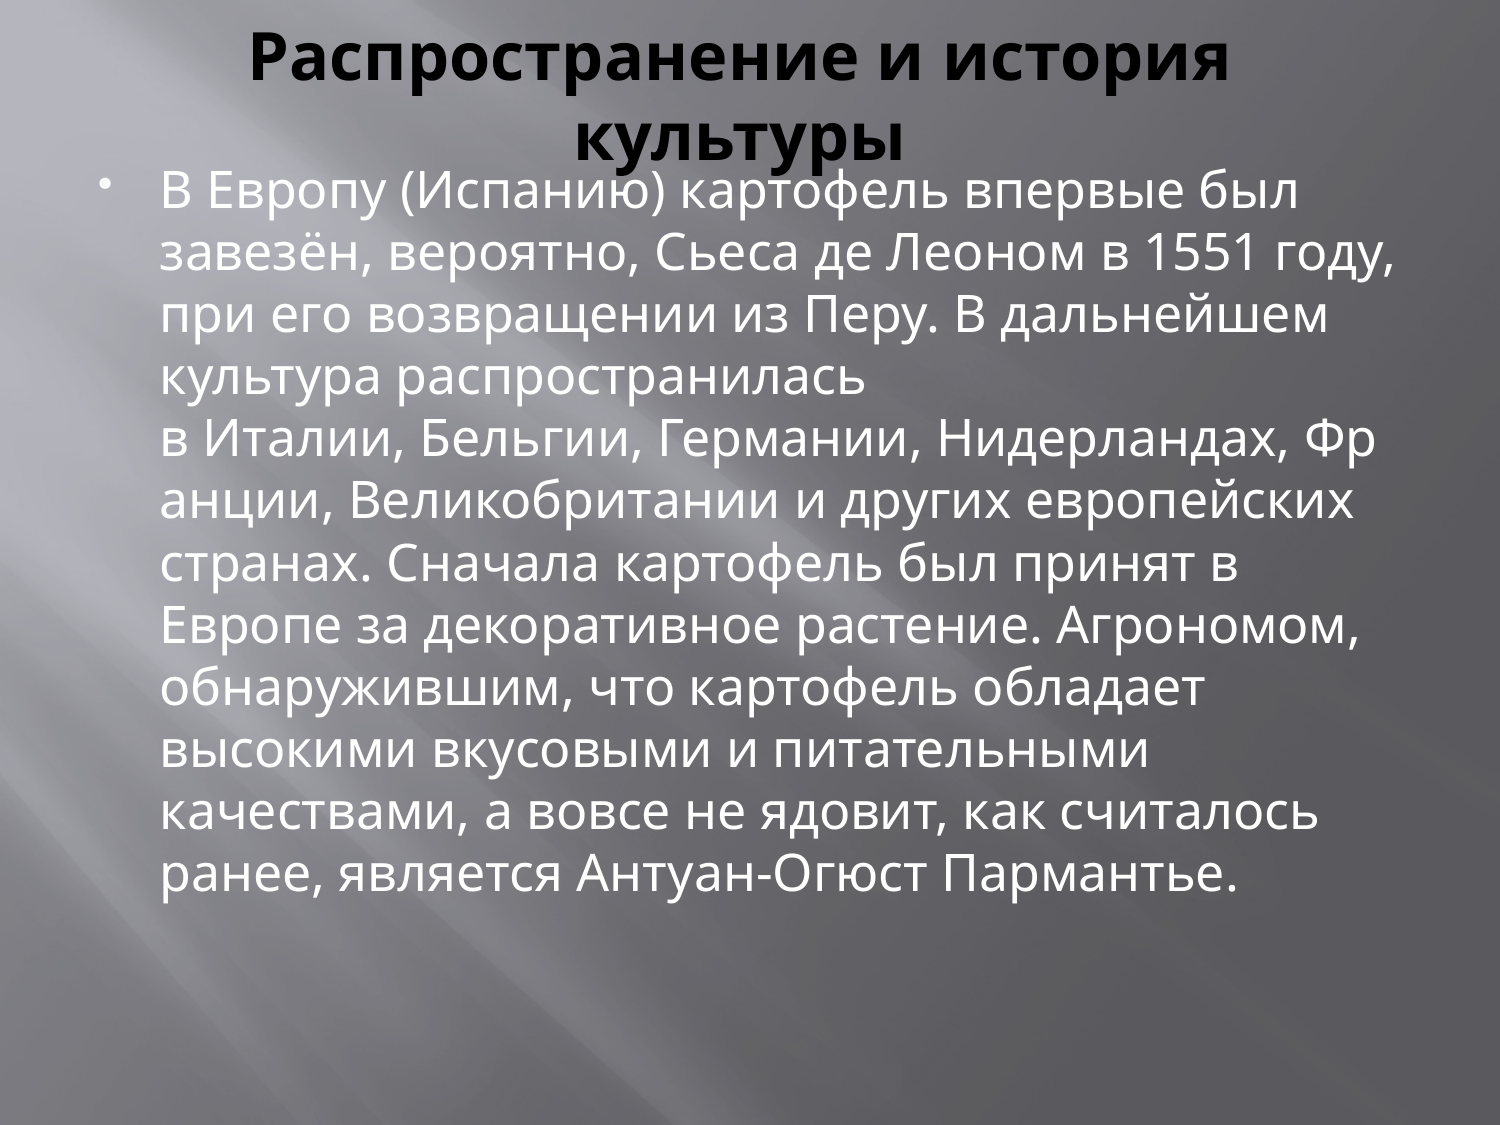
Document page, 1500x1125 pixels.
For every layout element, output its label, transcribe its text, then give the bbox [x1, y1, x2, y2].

title Распространение и история культуры [64, 0, 1415, 149]
list В Европу (Испанию) картофель впервые был завезён, вероятно, Сьеса де Леоном в 1551 году, при его возвращении из Перу. В дальнейшем культура распространилась в Италии, Бельгии, Германии, Нидерландах, Франции, Великобритании и других европейских странах. Сначала картофель был принят в Европе за декоративное растение. Агрономом, обнаружившим, что картофель обладает высокими вкусовыми и питательными качествами, а вовсе не ядовит, как считалось ранее, является Антуан-Огюст Пармантье. [64, 149, 1415, 922]
